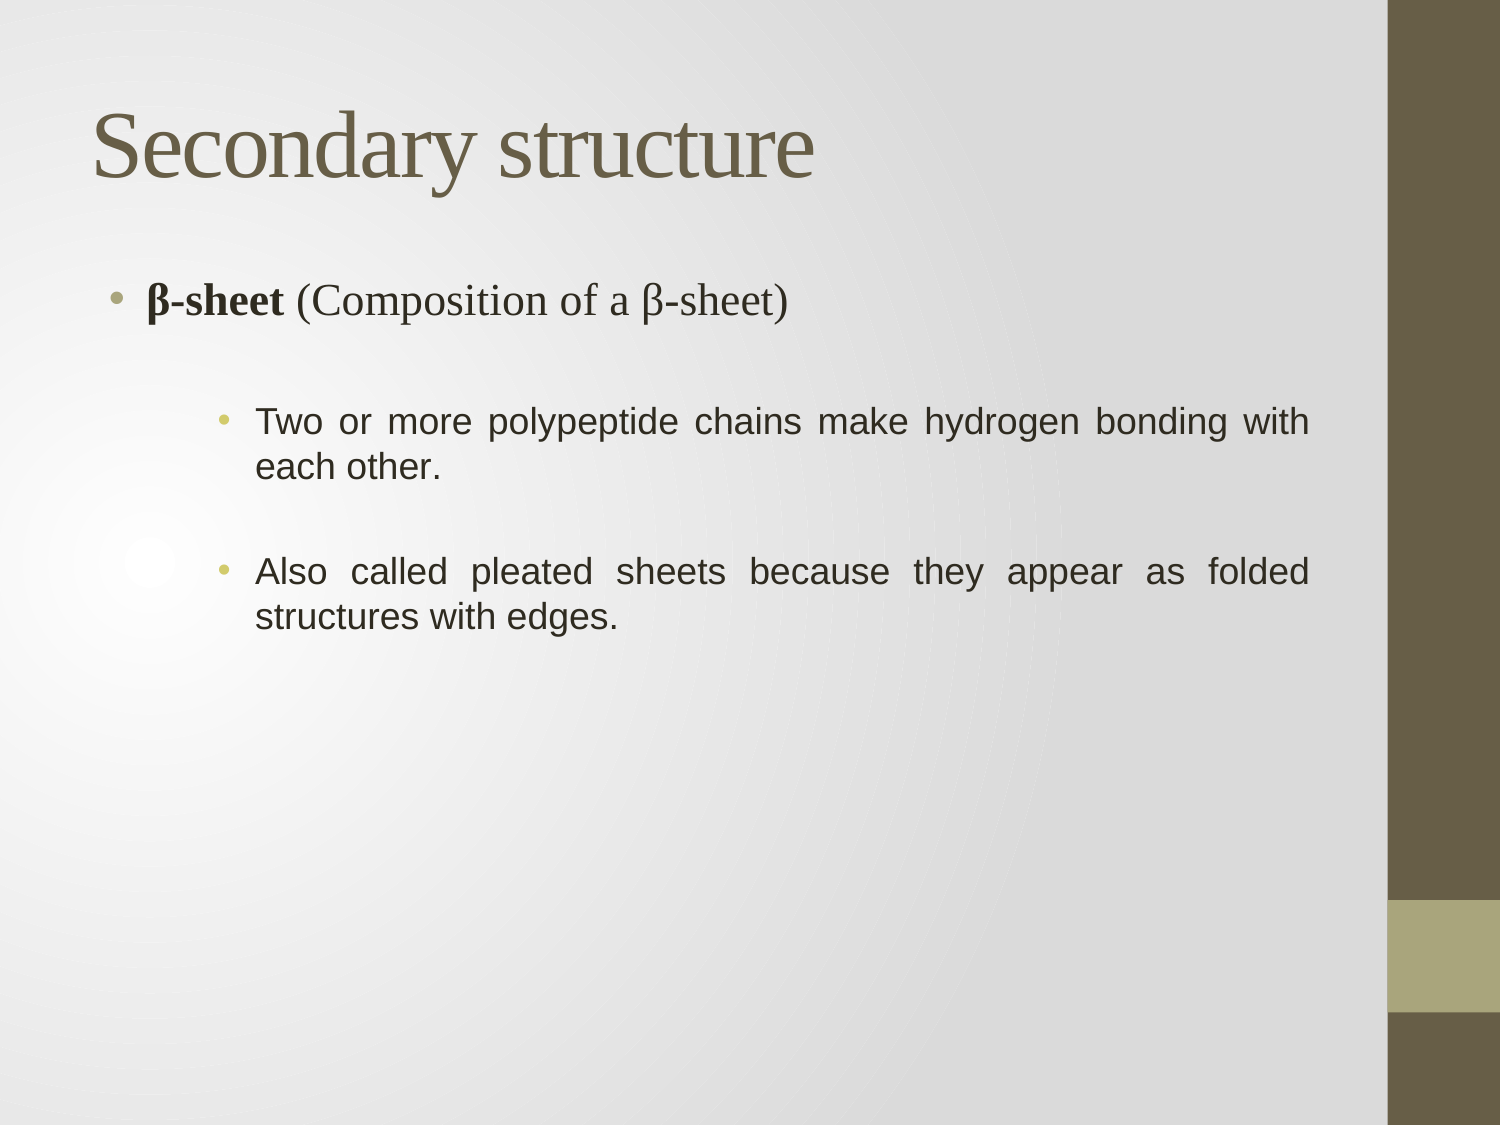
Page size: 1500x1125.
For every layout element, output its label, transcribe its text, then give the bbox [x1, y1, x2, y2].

list β-sheet (Composition of a β-sheet) Two or more polypeptide chains make hydrogen bonding with each other. Also called pleated sheets because they appear as folded structures with edges. [75, 262, 1325, 1050]
title Secondary structure [75, 45, 1325, 233]
